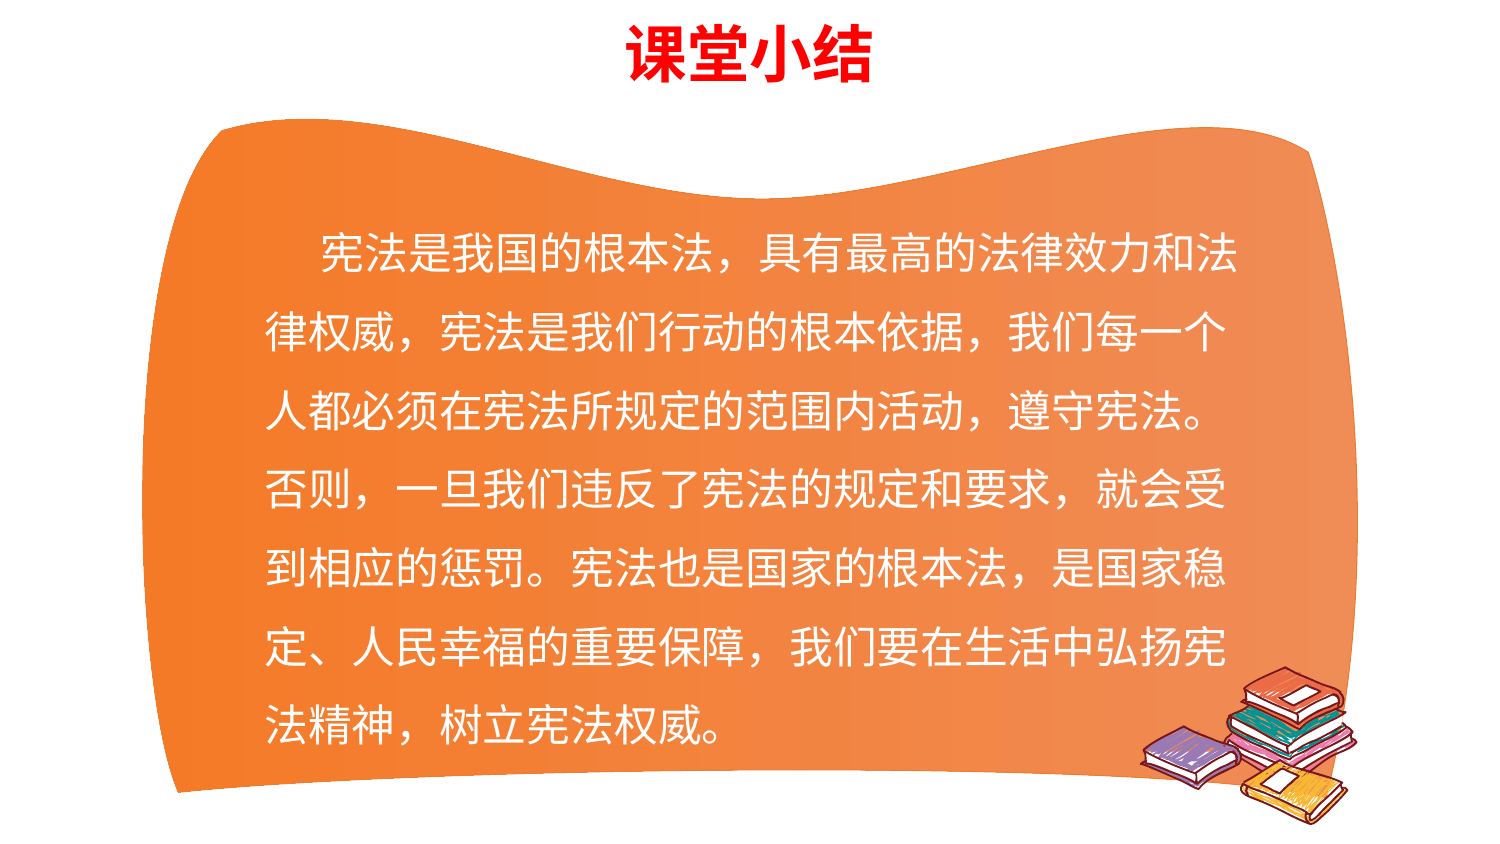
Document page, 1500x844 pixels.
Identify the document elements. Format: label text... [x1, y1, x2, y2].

text_box 课堂小结 [0, 8, 1500, 96]
text_box [142, 118, 1139, 793]
text_box 宪法是我国的根本法，具有最高的法律效力和法律权威，宪法是我们行动的根本依据，我们每一个人都必须在宪法所规定的范围内活动，遵守宪法。否则，一旦我们违反了宪法的规定和要求，就会受到相应的惩罚。宪法也是国家的根本法，是国家稳定、人民幸福的重要保障，我们要在生活中弘扬宪法精神，树立宪法权威。 [253, 193, 1281, 757]
picture [1139, 665, 1358, 825]
text_box [835, 127, 1358, 665]
